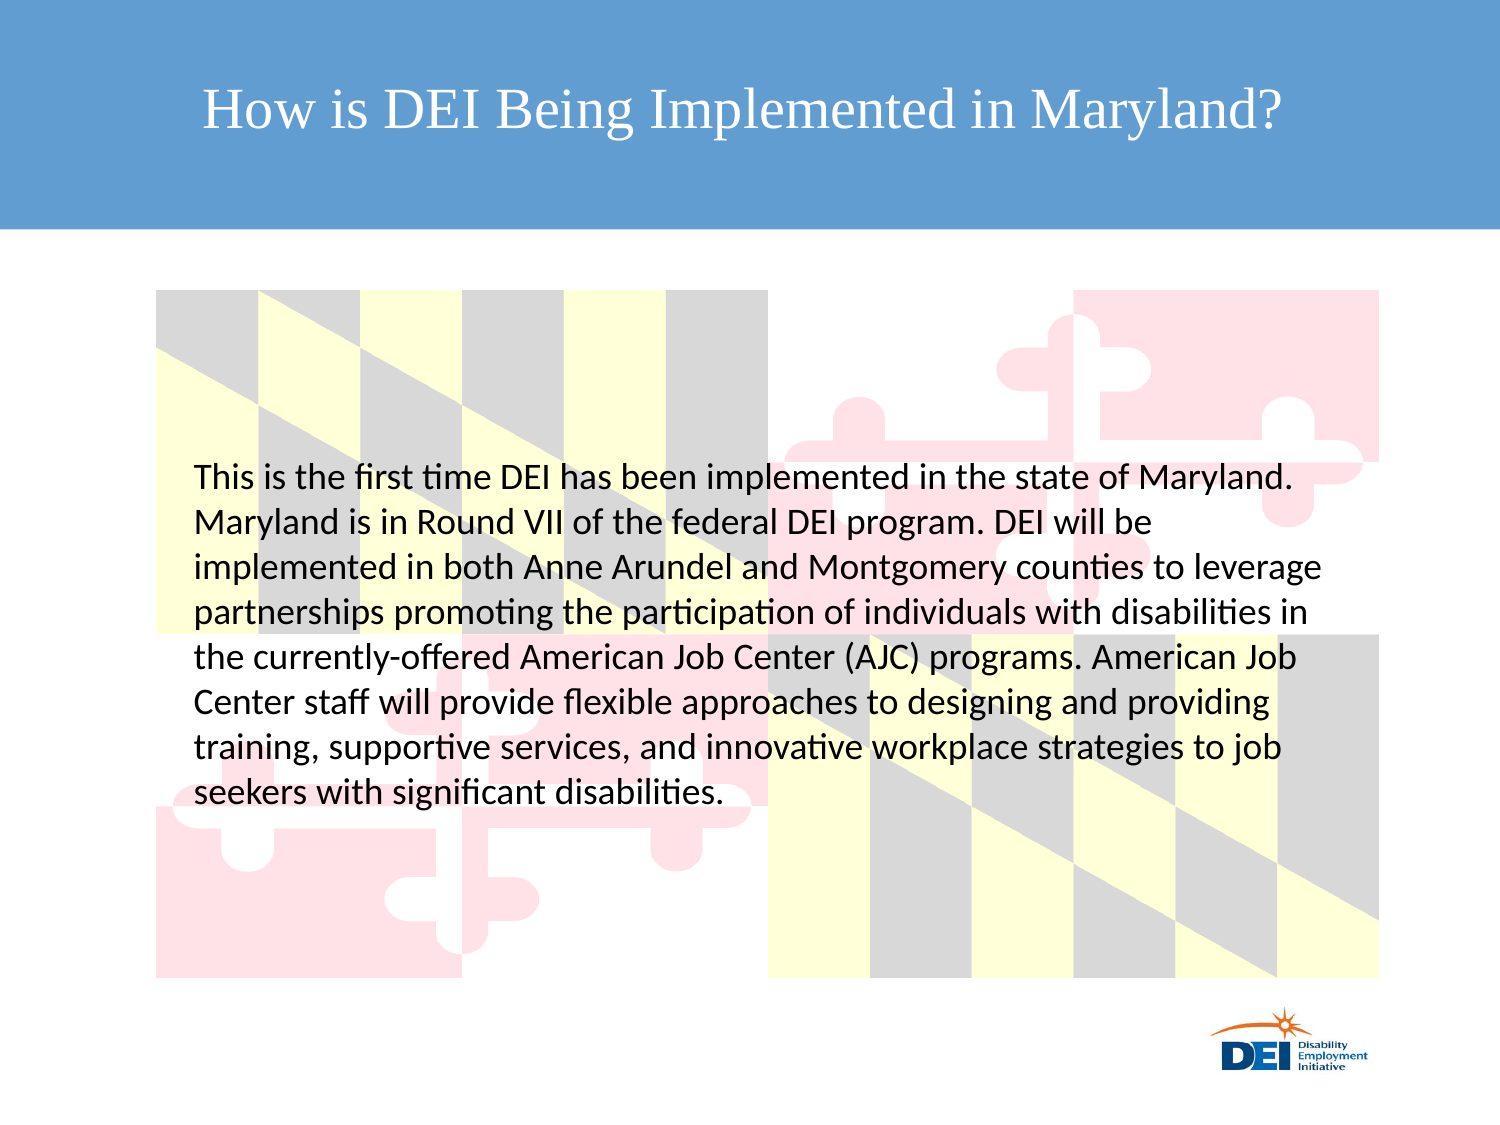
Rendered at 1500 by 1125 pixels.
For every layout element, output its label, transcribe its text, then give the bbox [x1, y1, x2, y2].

text_box How is DEI Being Implemented in Maryland? [153, 62, 1333, 148]
picture [156, 290, 1379, 978]
picture [1210, 998, 1376, 1087]
